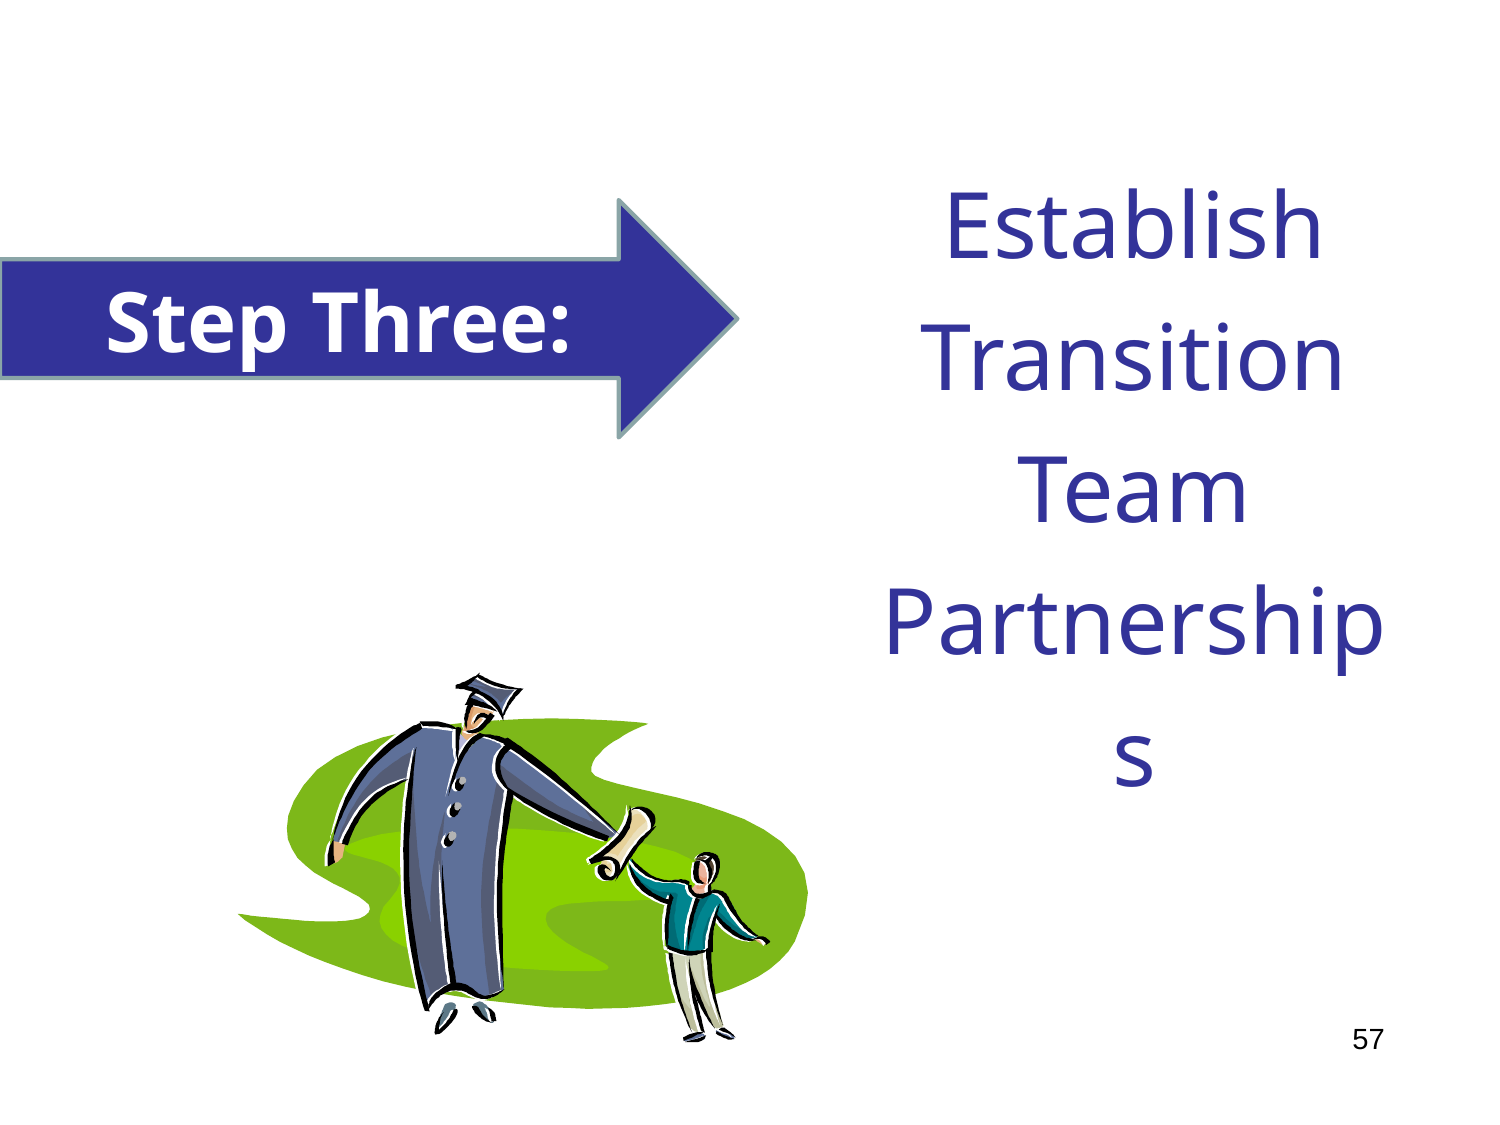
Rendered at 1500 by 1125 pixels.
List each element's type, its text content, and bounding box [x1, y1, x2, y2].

slide_number 57 [1324, 1012, 1401, 1091]
picture [237, 662, 819, 1054]
list Establish Transition Team Partnerships [800, 137, 1413, 825]
text_box Step Three: [0, 198, 740, 440]
